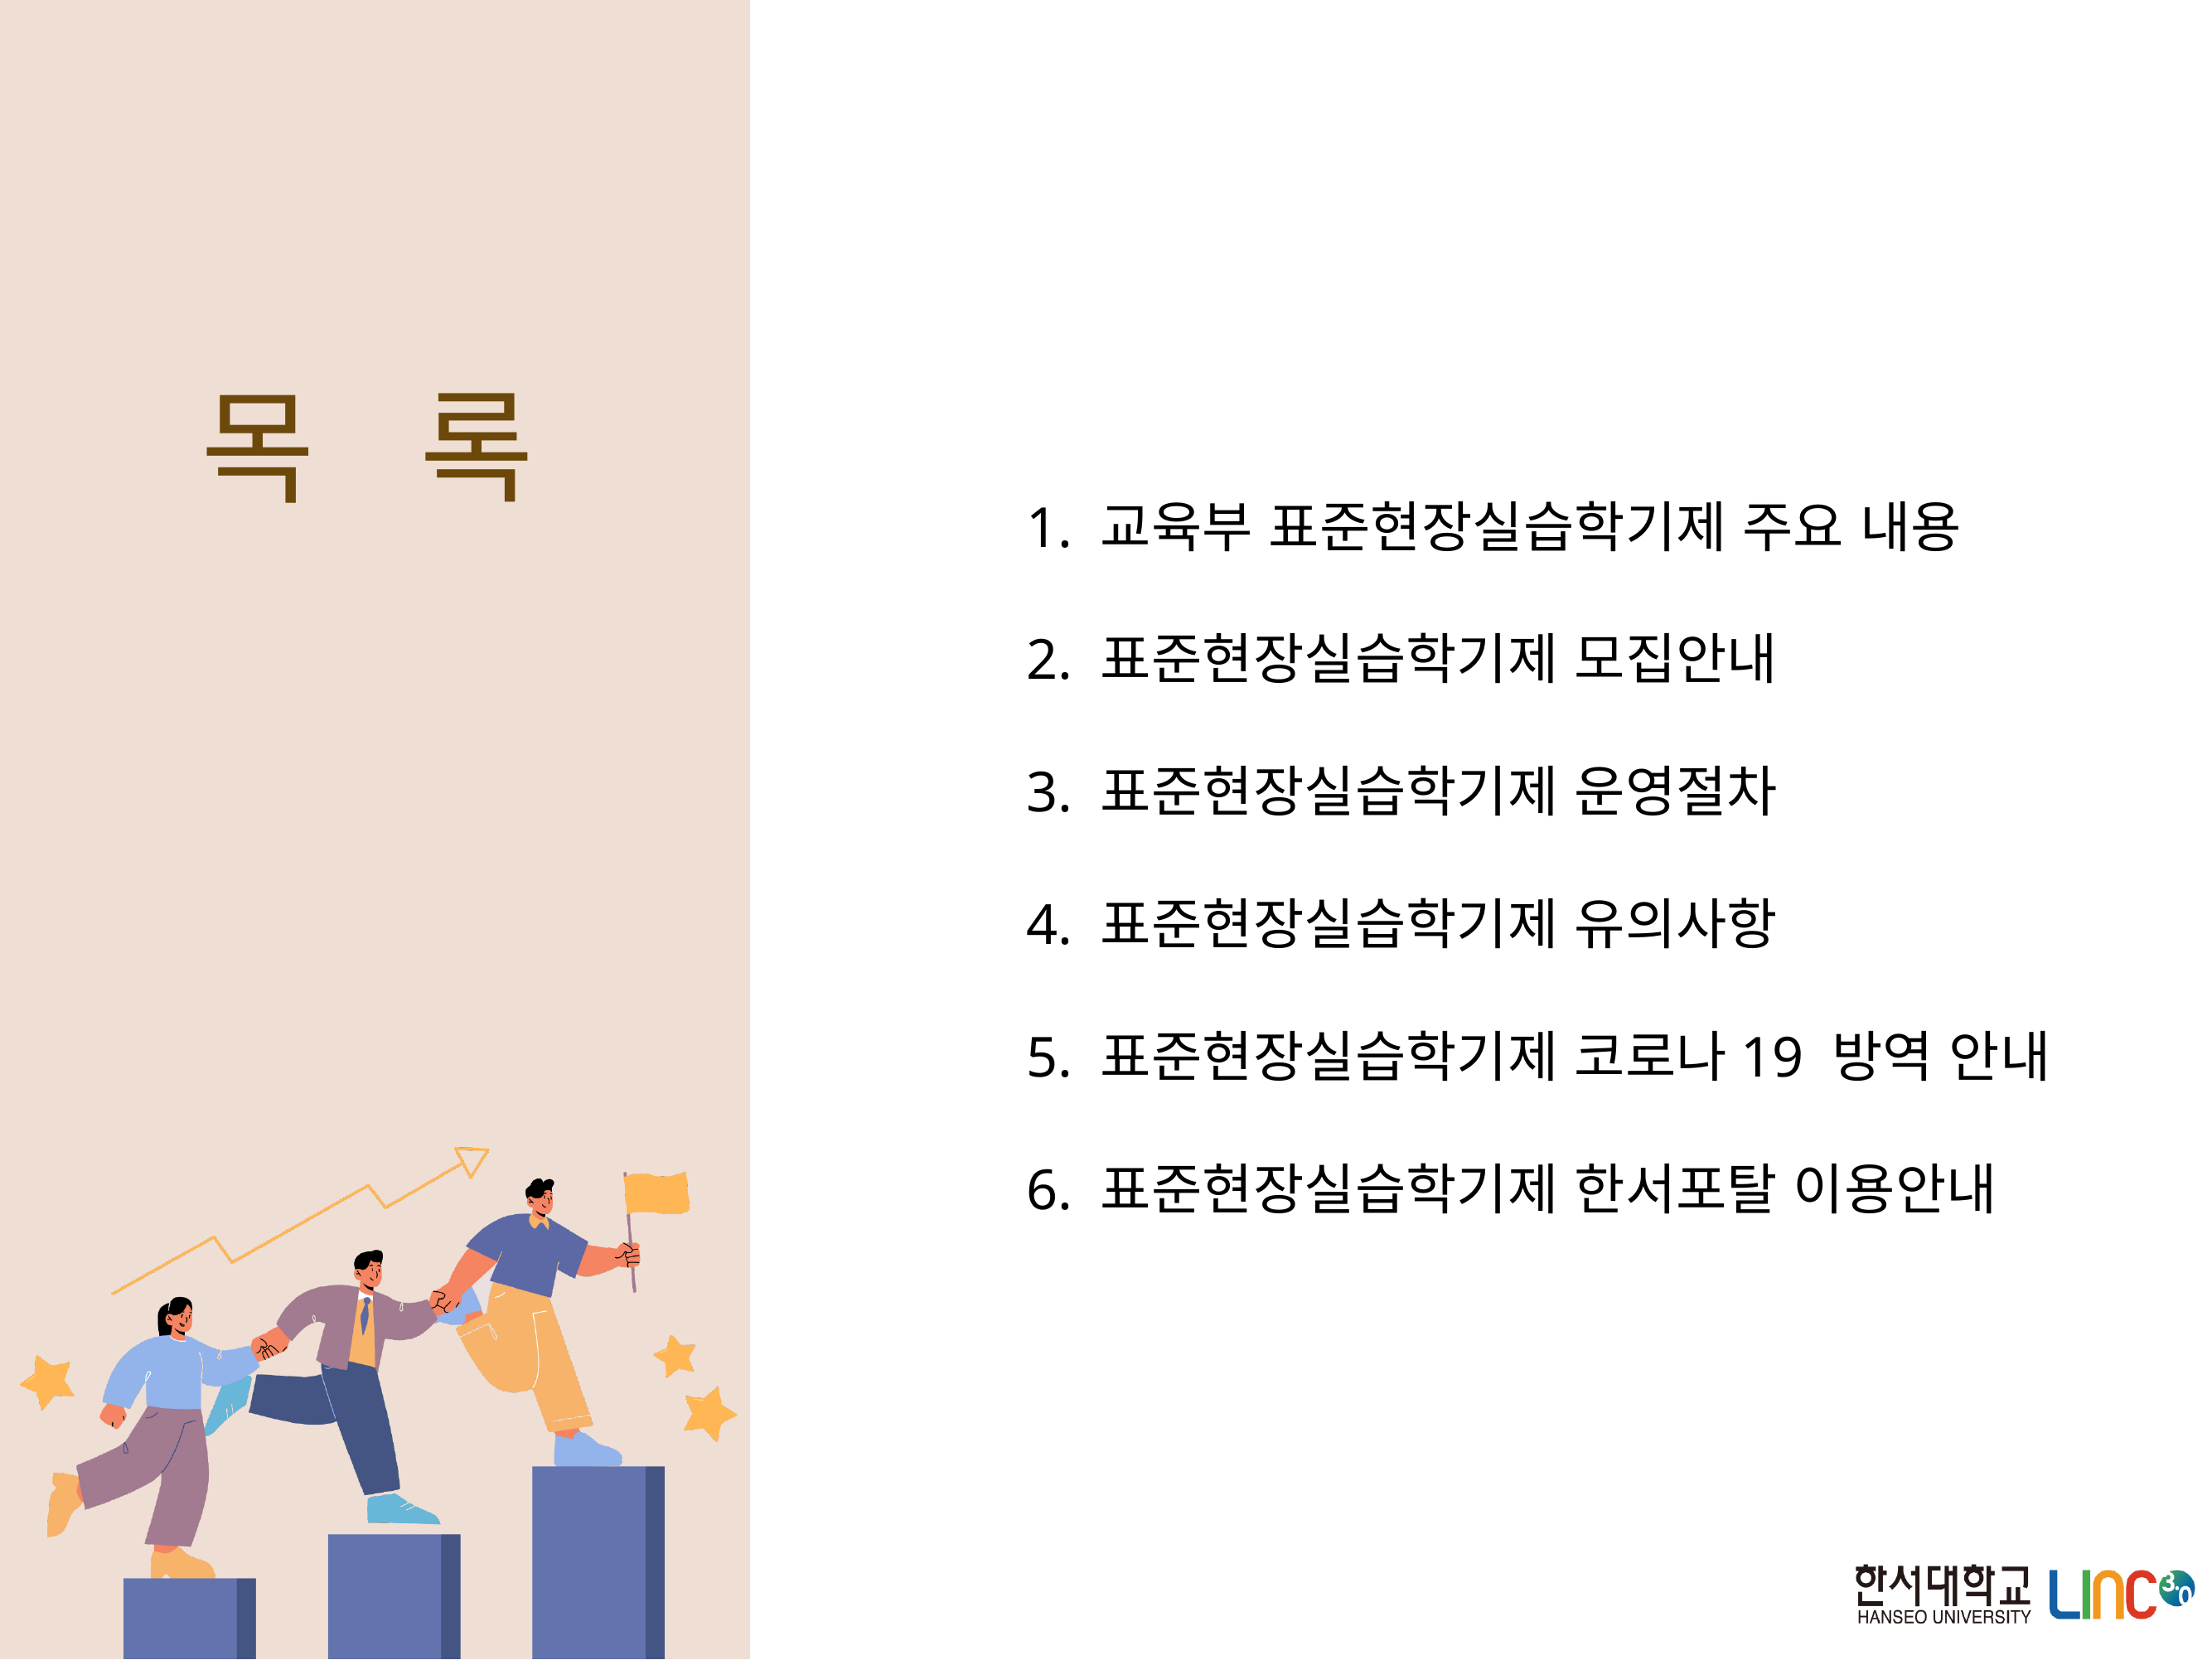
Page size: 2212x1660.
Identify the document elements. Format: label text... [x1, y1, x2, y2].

picture [0, 1096, 794, 1659]
text_box [0, 0, 752, 1095]
text_box 1. 교육부 표준현장실습학기제 주요 내용 2. 표준현장실습학기제 모집안내 3. 표준현장실습학기제 운영절차 4. 표준현장실습학기제 유의사항 5. 표준현장실습학기제 코로나19 방역 안내 6. 표준현장실습학기제 한서포탈 이용안내 [1014, 419, 2064, 1360]
text_box 목 록 [189, 363, 582, 525]
picture [1845, 1547, 2205, 1638]
